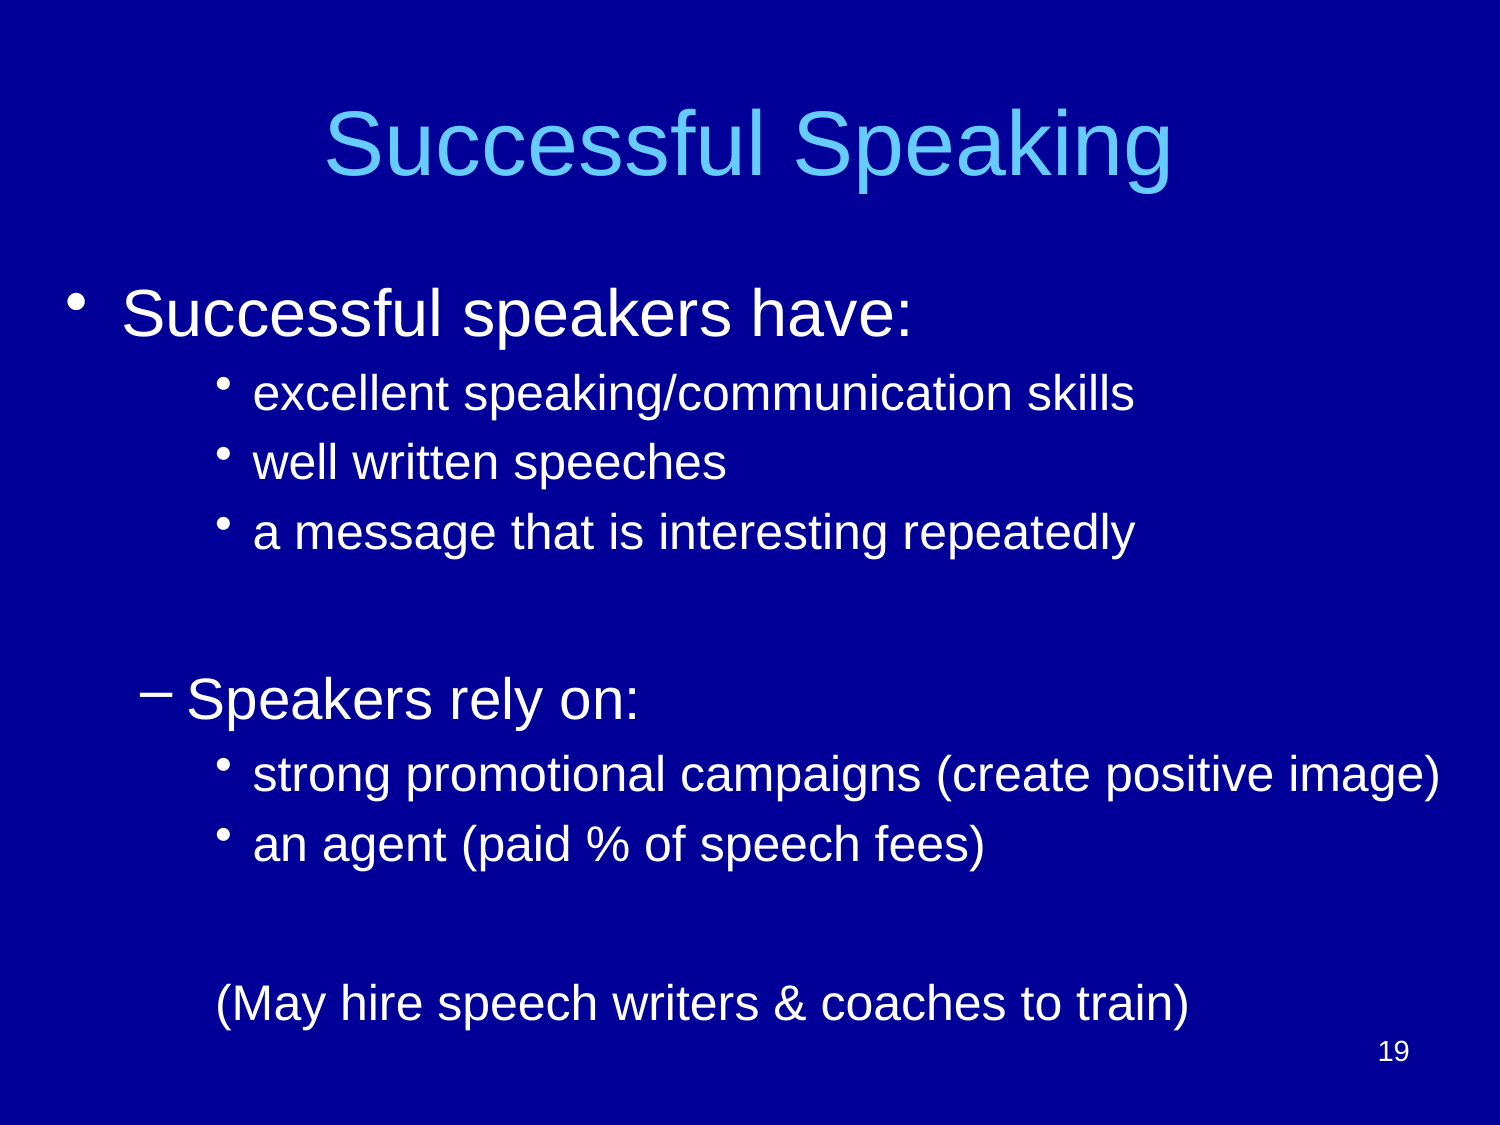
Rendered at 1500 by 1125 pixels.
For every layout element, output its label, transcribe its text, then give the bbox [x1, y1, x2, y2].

list Successful speakers have: excellent speaking/communication skills well written speeches a message that is interesting repeatedly Speakers rely on: strong promotional campaigns (create positive image) an agent (paid % of speech fees) (May hire speech writers & coaches to train) [49, 262, 1463, 1006]
slide_number 19 [1074, 1024, 1425, 1103]
title Successful Speaking [74, 44, 1426, 233]
